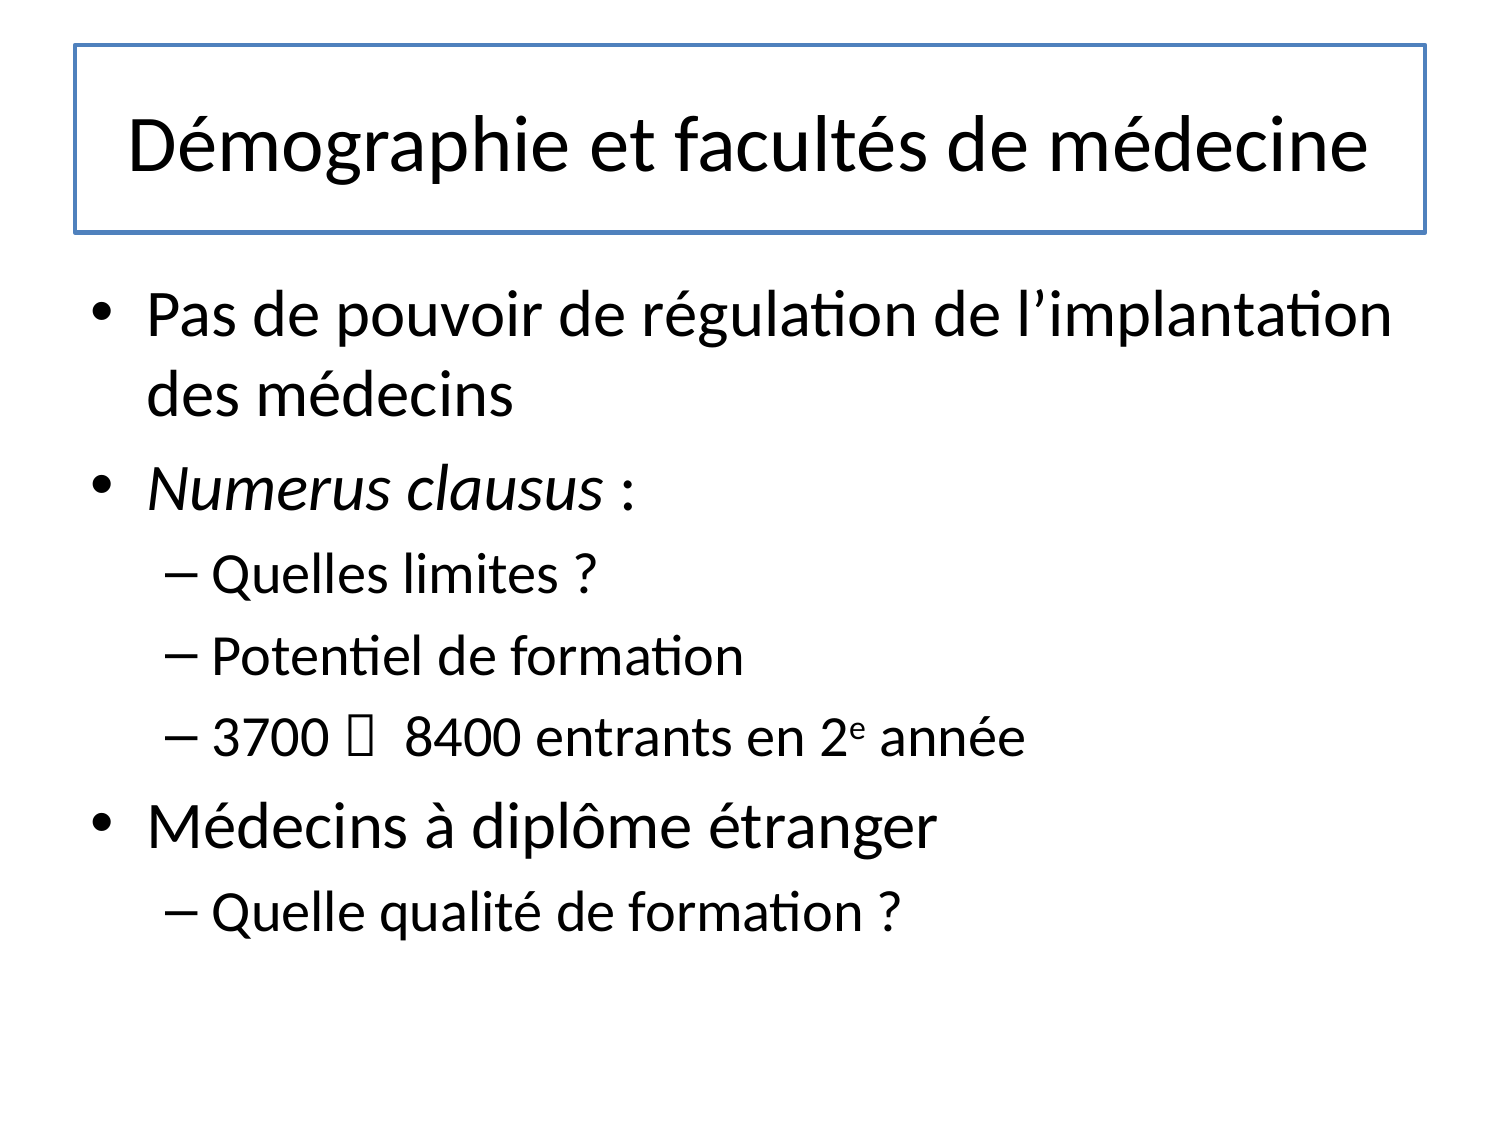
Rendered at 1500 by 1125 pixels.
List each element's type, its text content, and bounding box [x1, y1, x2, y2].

list Pas de pouvoir de régulation de l’implantation des médecins Numerus clausus : Quelles limites ? Potentiel de formation 3700  8400 entrants en 2e année Médecins à diplôme étranger Quelle qualité de formation ? [75, 262, 1425, 1005]
title Démographie et facultés de médecine [75, 45, 1425, 233]
